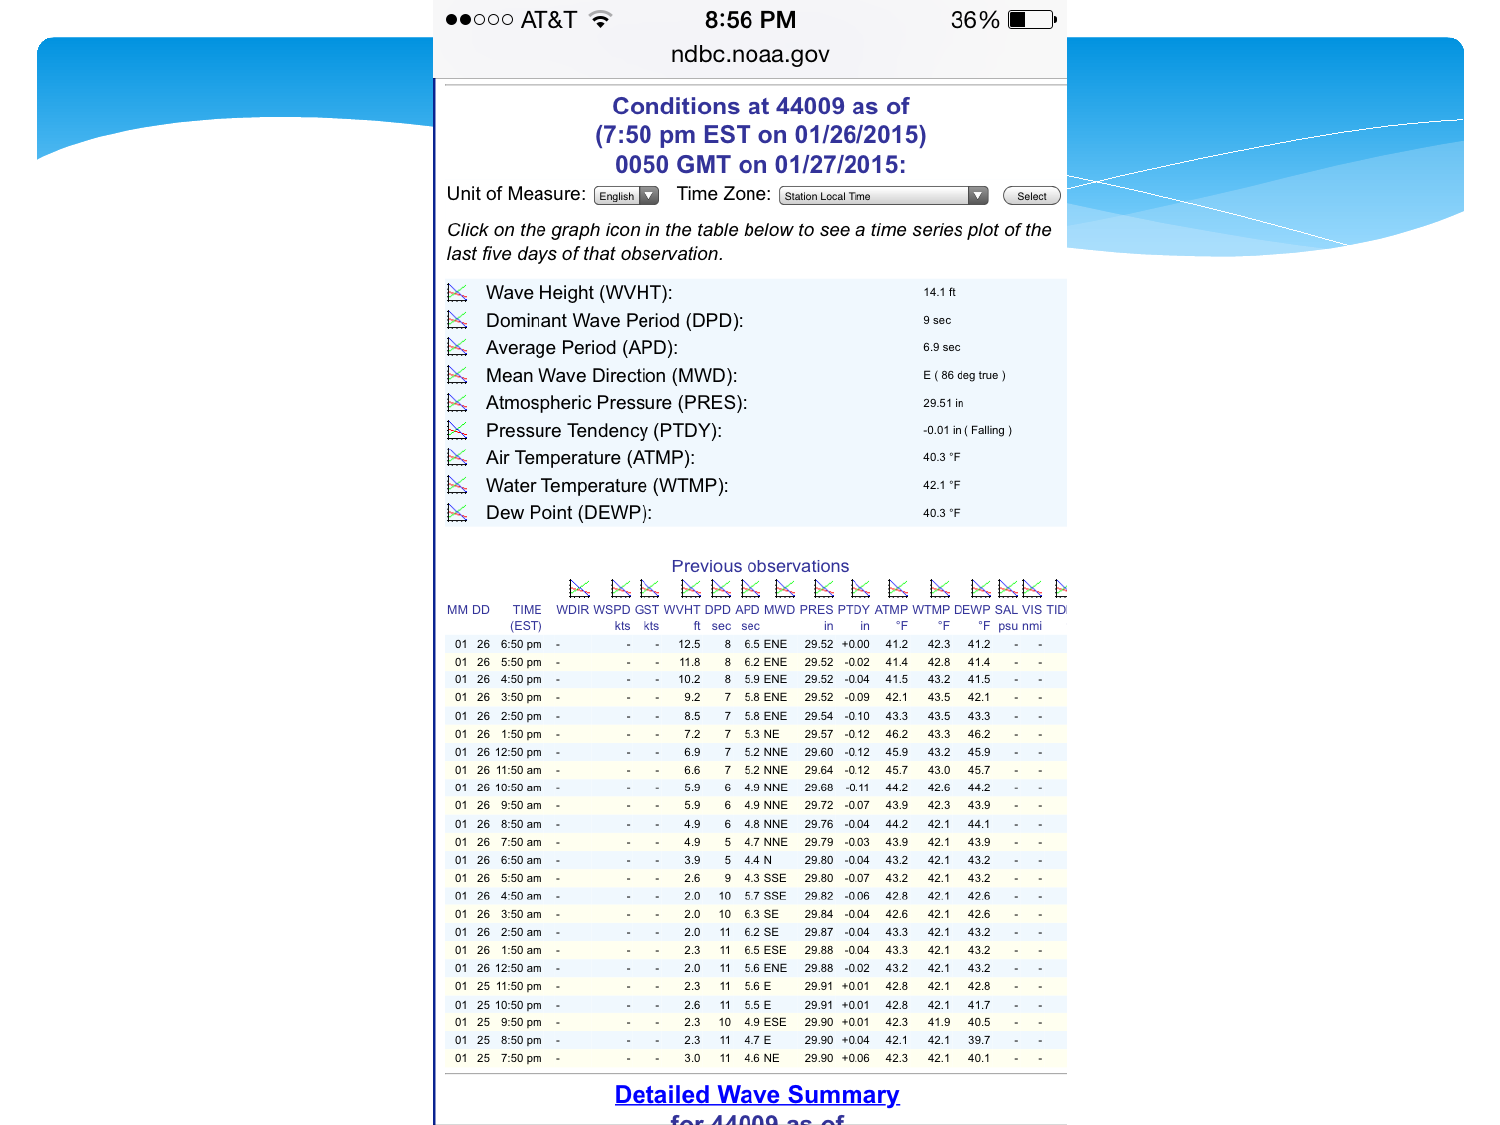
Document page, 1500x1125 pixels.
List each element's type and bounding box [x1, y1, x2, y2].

picture [432, 0, 1068, 1125]
